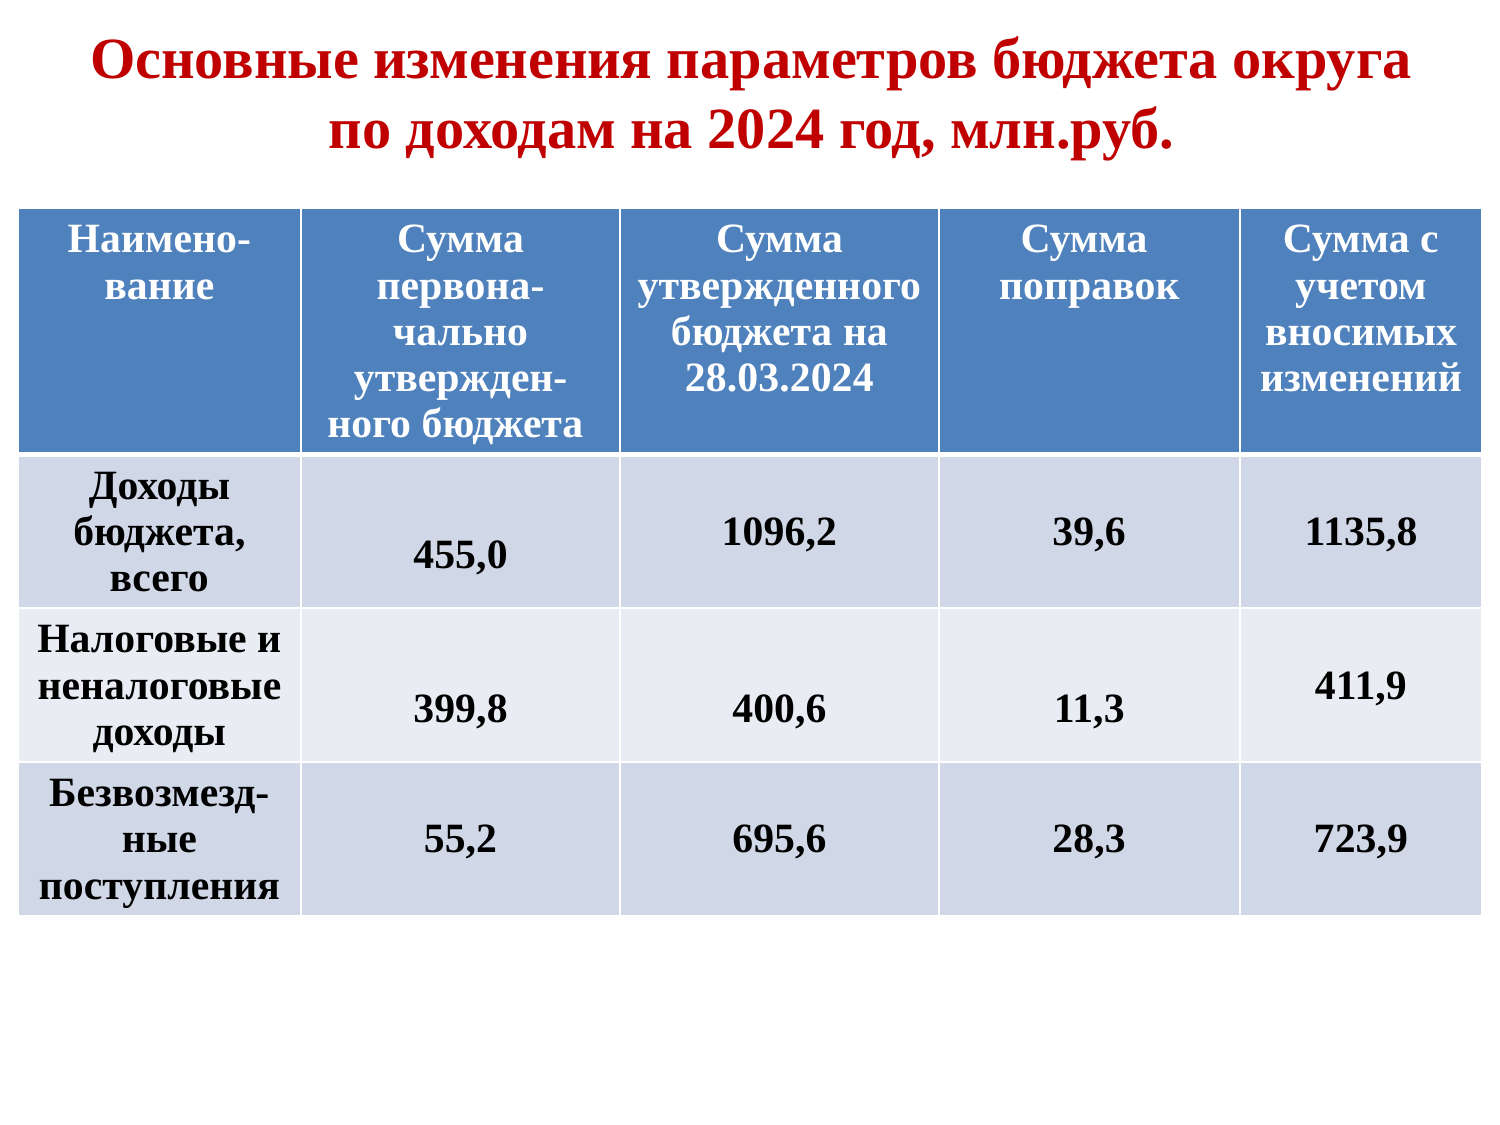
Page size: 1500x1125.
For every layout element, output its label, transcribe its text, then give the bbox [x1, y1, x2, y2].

table_header Сумма утвержденного бюджета на 28.03.2024 [621, 209, 938, 452]
table_header Сумма первона-чально утвержден-ного бюджета [302, 209, 619, 452]
table_header Наимено-вание [19, 209, 300, 452]
table_cell 1135,8 [1241, 457, 1481, 607]
table_cell 455,0 [302, 457, 619, 607]
table_cell Доходы бюджета, всего [19, 457, 300, 607]
table_cell 11,3 [940, 609, 1239, 761]
table_cell 39,6 [940, 457, 1239, 607]
table_cell 400,6 [621, 609, 938, 761]
table_cell 411,9 [1241, 609, 1481, 761]
table_cell 695,6 [621, 763, 938, 915]
table_cell 28,3 [940, 763, 1239, 915]
title Основные изменения параметров бюджета округа по доходам на 2024 год, млн.руб. [37, 24, 1466, 155]
table_cell 723,9 [1241, 763, 1481, 915]
table_header Сумма поправок [940, 209, 1239, 452]
table_cell Налоговые и неналоговые доходы [19, 609, 300, 761]
table_cell 55,2 [302, 763, 619, 915]
table_cell 399,8 [302, 609, 619, 761]
table_cell 1096,2 [621, 457, 938, 607]
table_cell Безвозмезд-ные поступления [19, 763, 300, 915]
table_header Сумма с учетом вносимых изменений [1241, 209, 1481, 452]
